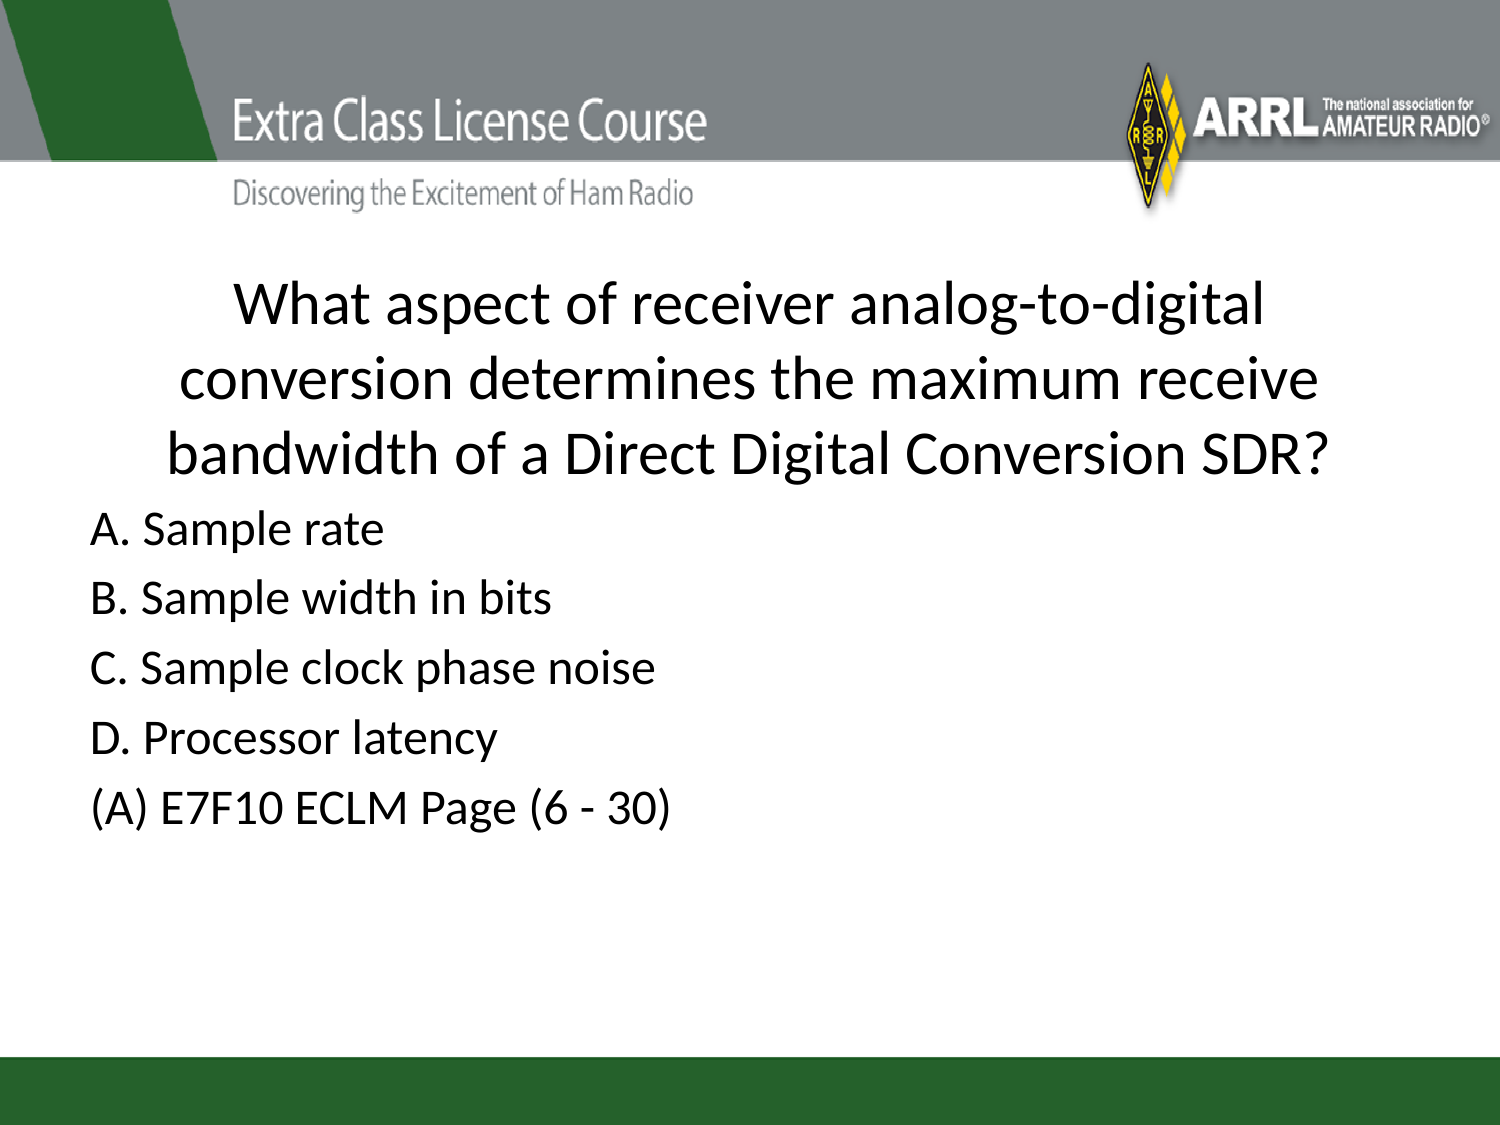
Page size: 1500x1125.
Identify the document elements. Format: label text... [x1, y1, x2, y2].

list A. Sample rate B. Sample width in bits C. Sample clock phase noise D. Processor latency (A) E7F10 ECLM Page (6 - 30) [75, 487, 1425, 1005]
picture [0, 0, 1500, 1125]
title What aspect of receiver analog-to-digital conversion determines the maximum receive bandwidth of a Direct Digital Conversion SDR? [75, 254, 1425, 435]
